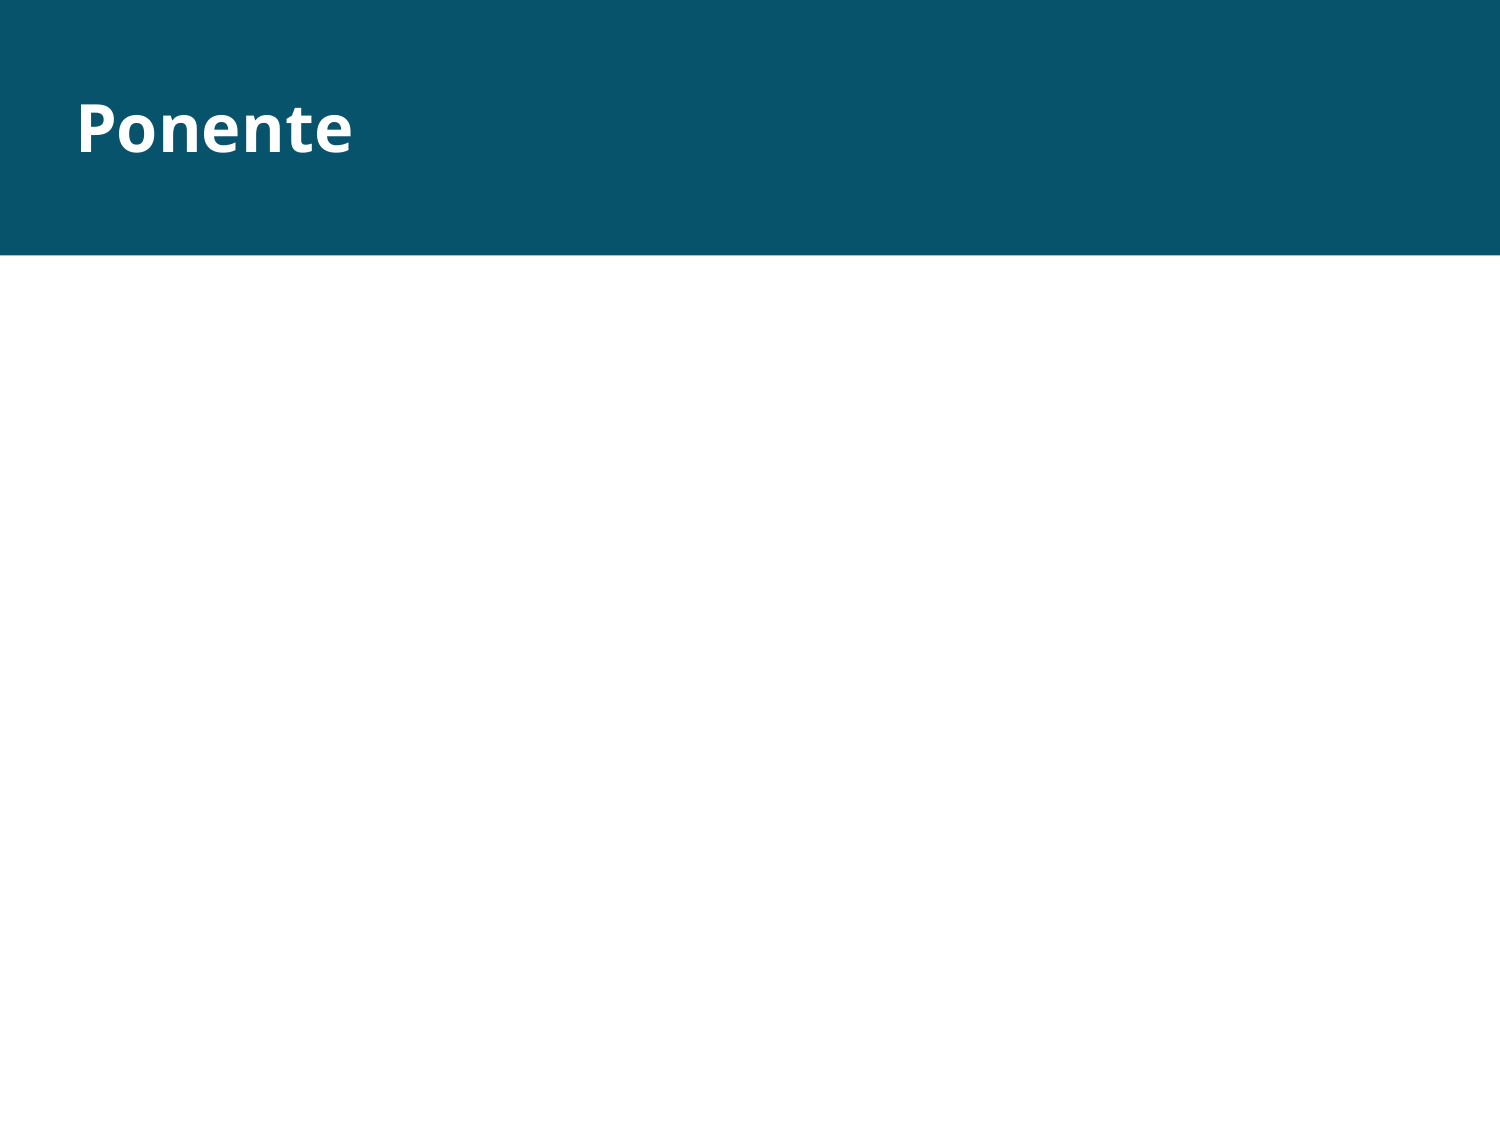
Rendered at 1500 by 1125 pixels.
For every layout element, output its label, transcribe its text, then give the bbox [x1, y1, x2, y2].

title Ponente [72, 83, 400, 274]
text_box [0, 0, 1500, 256]
